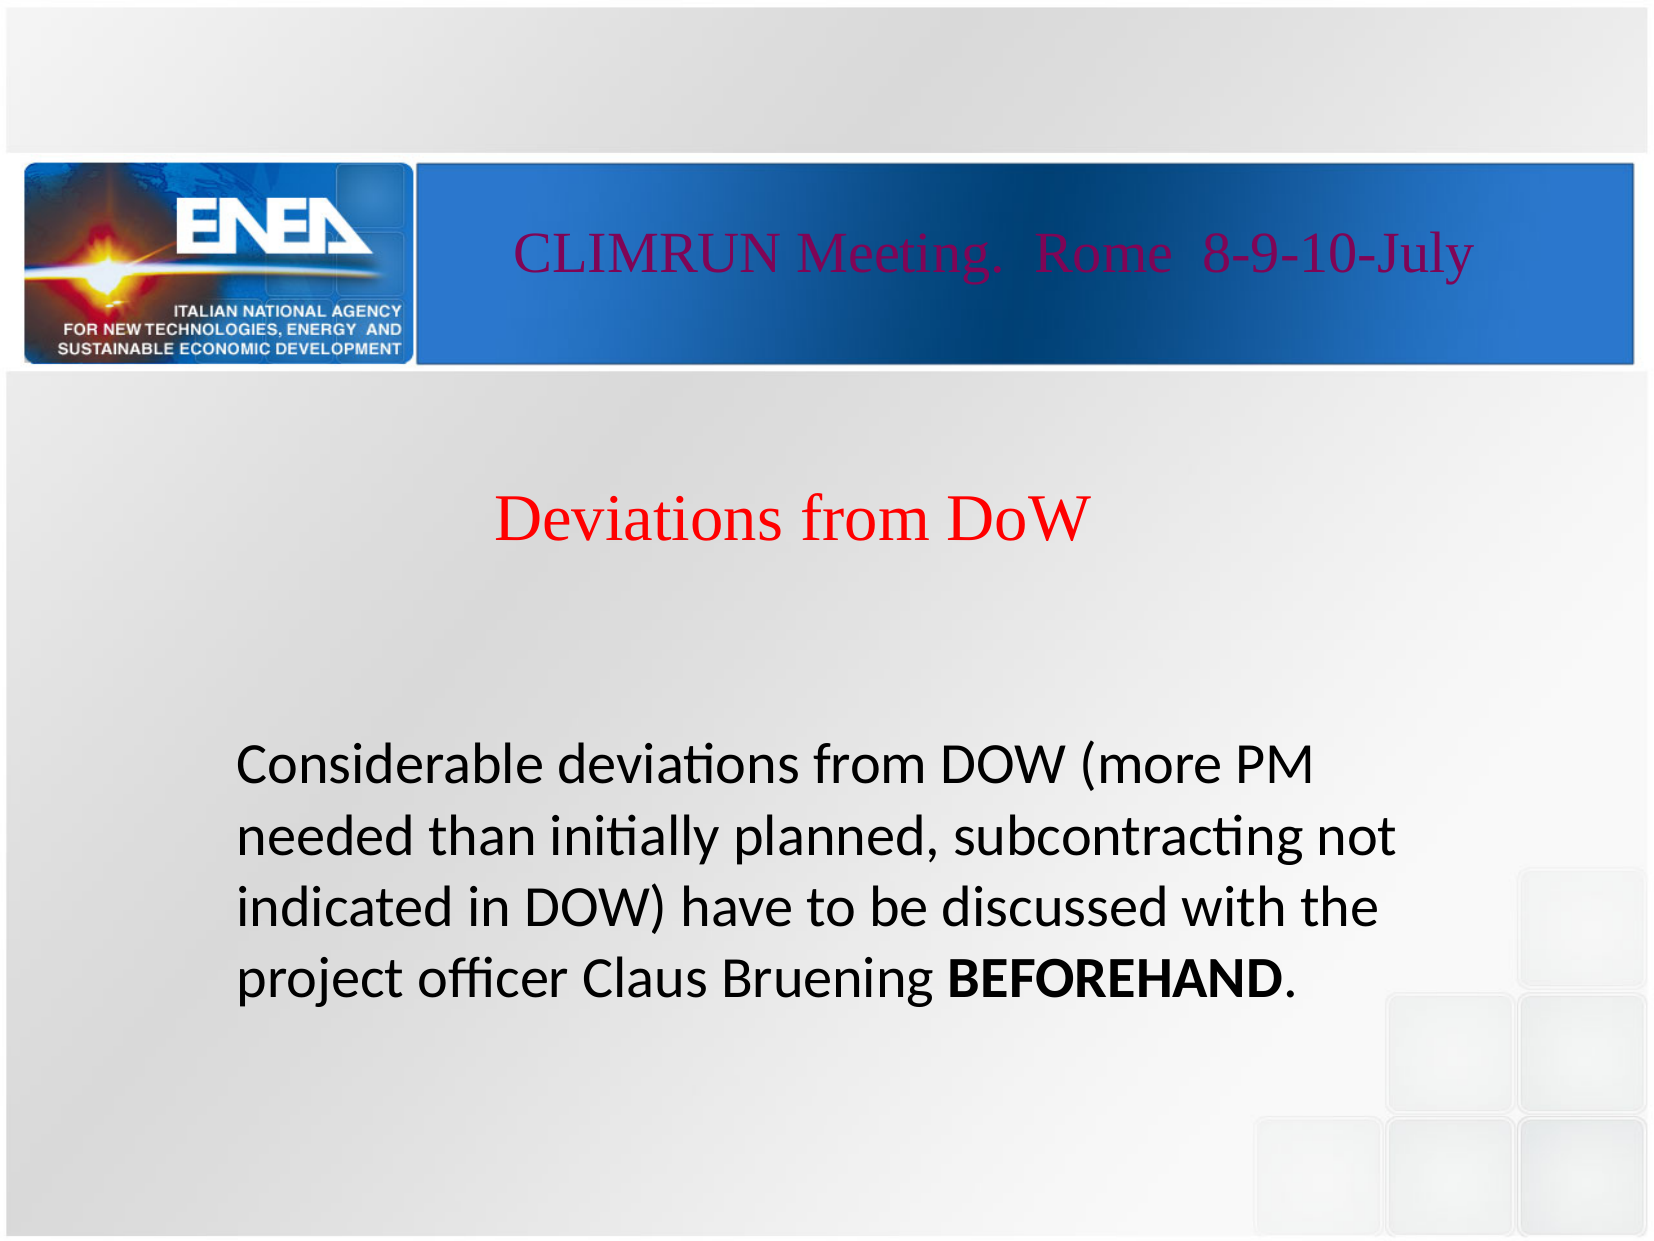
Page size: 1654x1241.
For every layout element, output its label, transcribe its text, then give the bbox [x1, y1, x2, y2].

text_box Deviations from DoW [118, 419, 1469, 607]
text_box CLIMRUN Meeting. Rome 8-9-10-July [499, 206, 1506, 292]
picture [0, 0, 1654, 1241]
text_box Considerable deviations from DOW (more PM needed than initially planned, subcontracting not indicated in DOW) have to be discussed with the project officer Claus Bruening BEFOREHAND. [165, 631, 1516, 1084]
